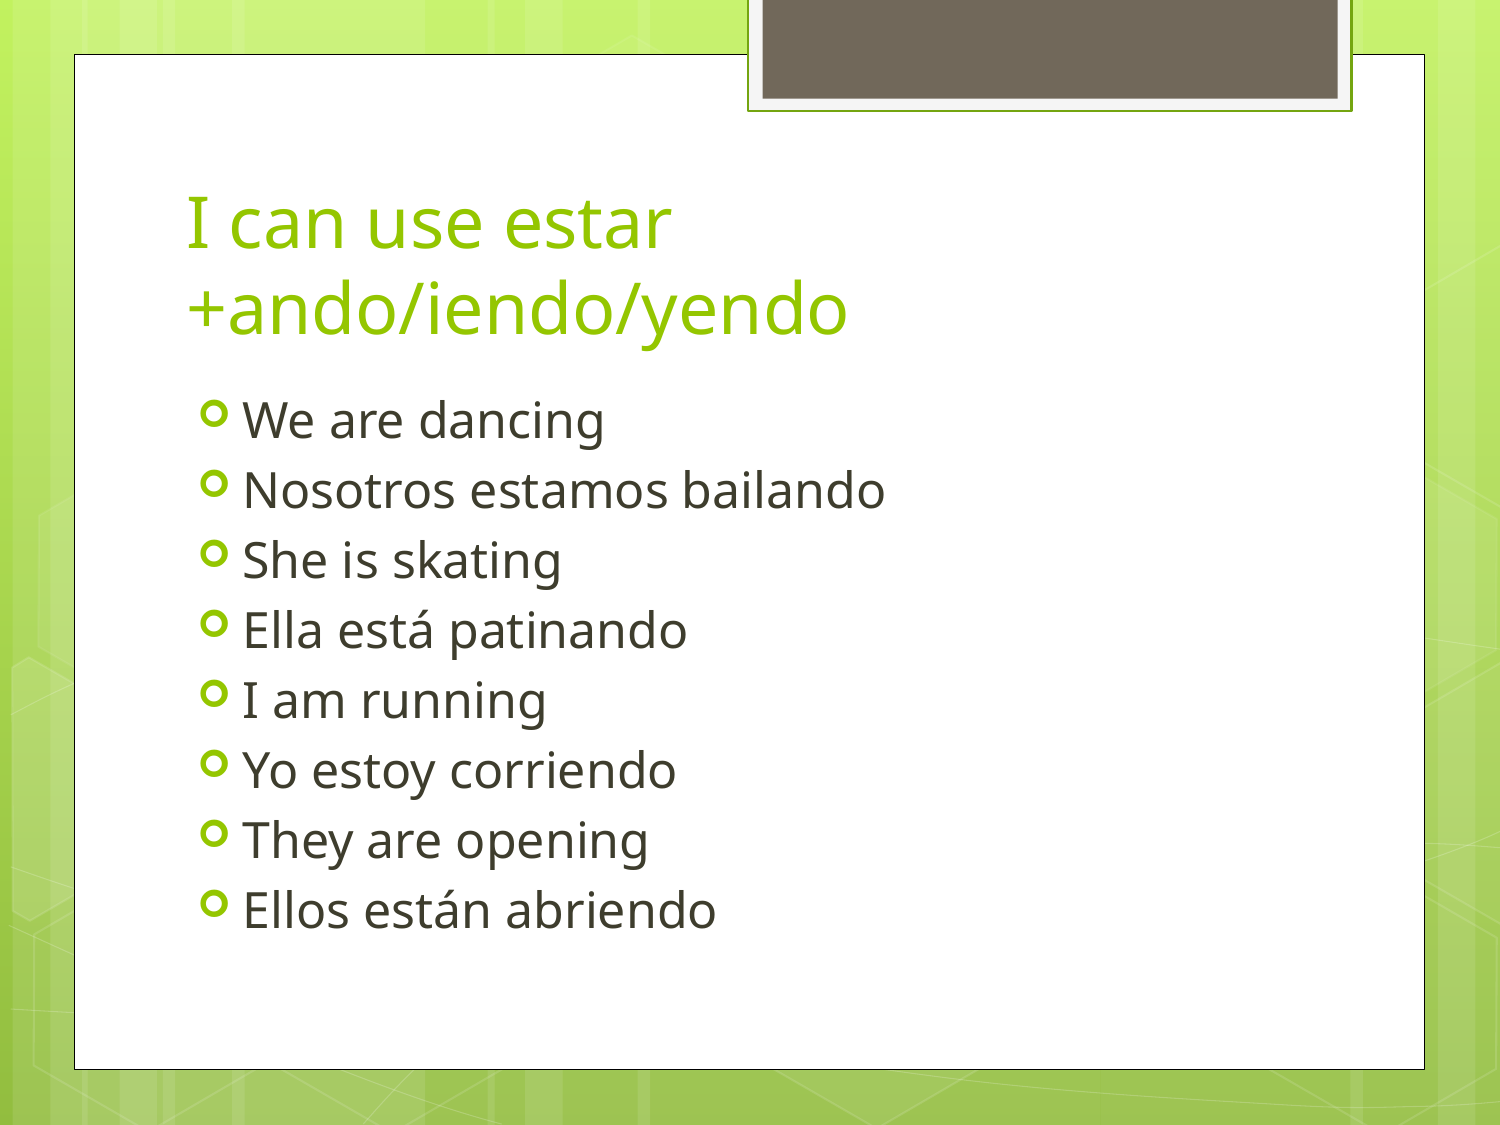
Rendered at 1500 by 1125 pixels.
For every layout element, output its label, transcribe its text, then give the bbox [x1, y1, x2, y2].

list We are dancing Nosotros estamos bailando She is skating Ella está patinando I am running Yo estoy corriendo They are opening Ellos están abriendo [171, 381, 1283, 957]
title I can use estar +ando/iendo/yendo [171, 168, 1324, 357]
